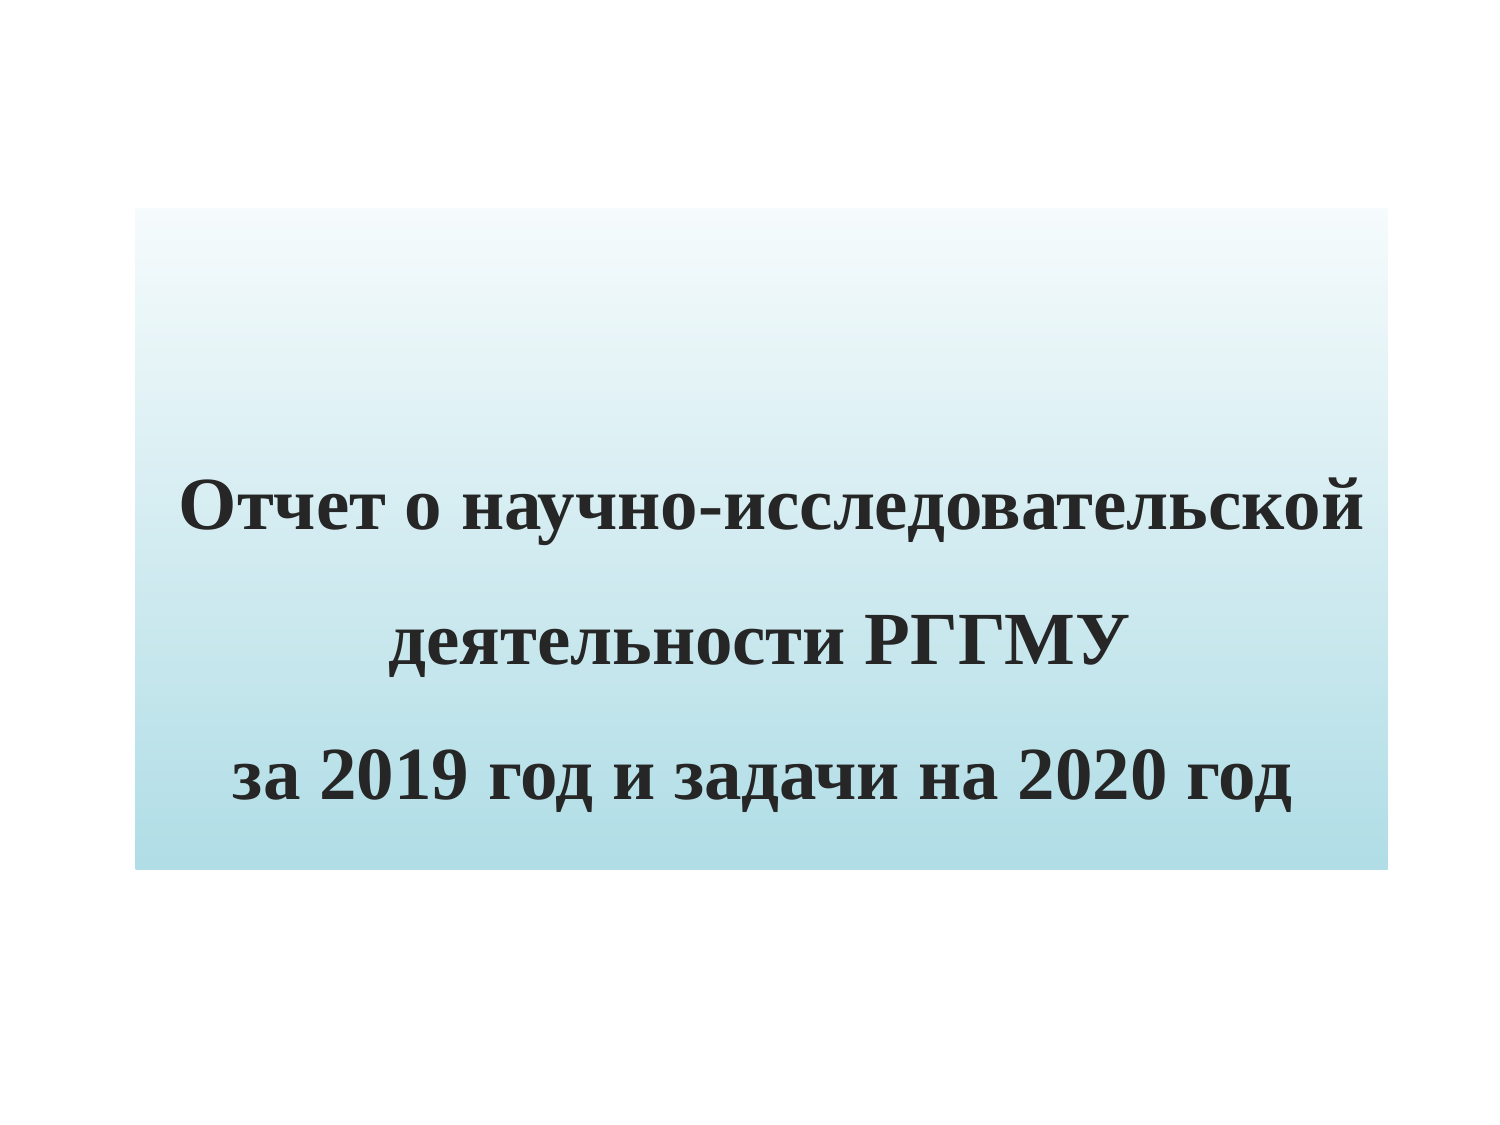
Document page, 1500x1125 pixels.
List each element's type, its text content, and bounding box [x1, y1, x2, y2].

text_box Отчет о научно-исследовательской деятельности РГГМУ за 2019 год и задачи на 2020 год [135, 208, 1388, 870]
